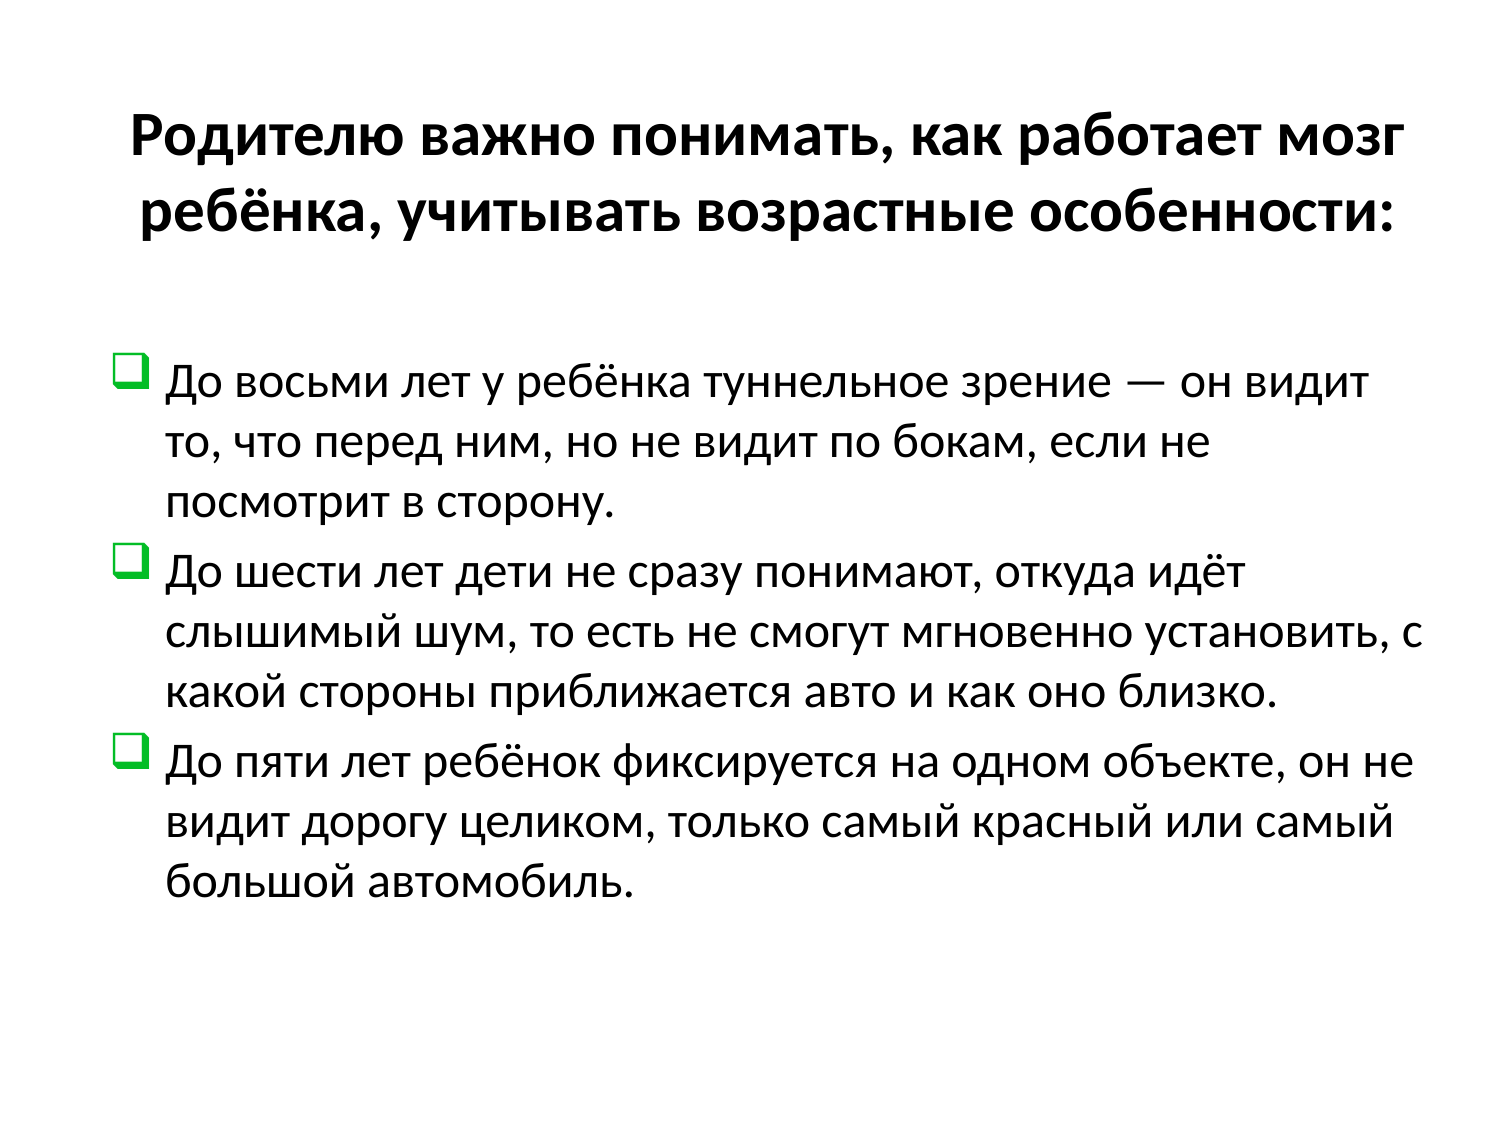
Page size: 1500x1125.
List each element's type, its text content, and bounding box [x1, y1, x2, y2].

title Родителю важно понимать, как работает мозг ребёнка, учитывать возрастные особенности: [93, 82, 1444, 330]
list До восьми лет у ребёнка туннельное зрение — он видит то, что перед ним, но не видит по бокам, если не посмотрит в сторону. До шести лет дети не сразу понимают, откуда идёт слышимый шум, то есть не смогут мгновенно установить, с какой стороны приближается авто и как оно близко. До пяти лет ребёнок фиксируется на одном объекте, он не видит дорогу целиком, только самый красный или самый большой автомобиль. [93, 339, 1444, 1083]
